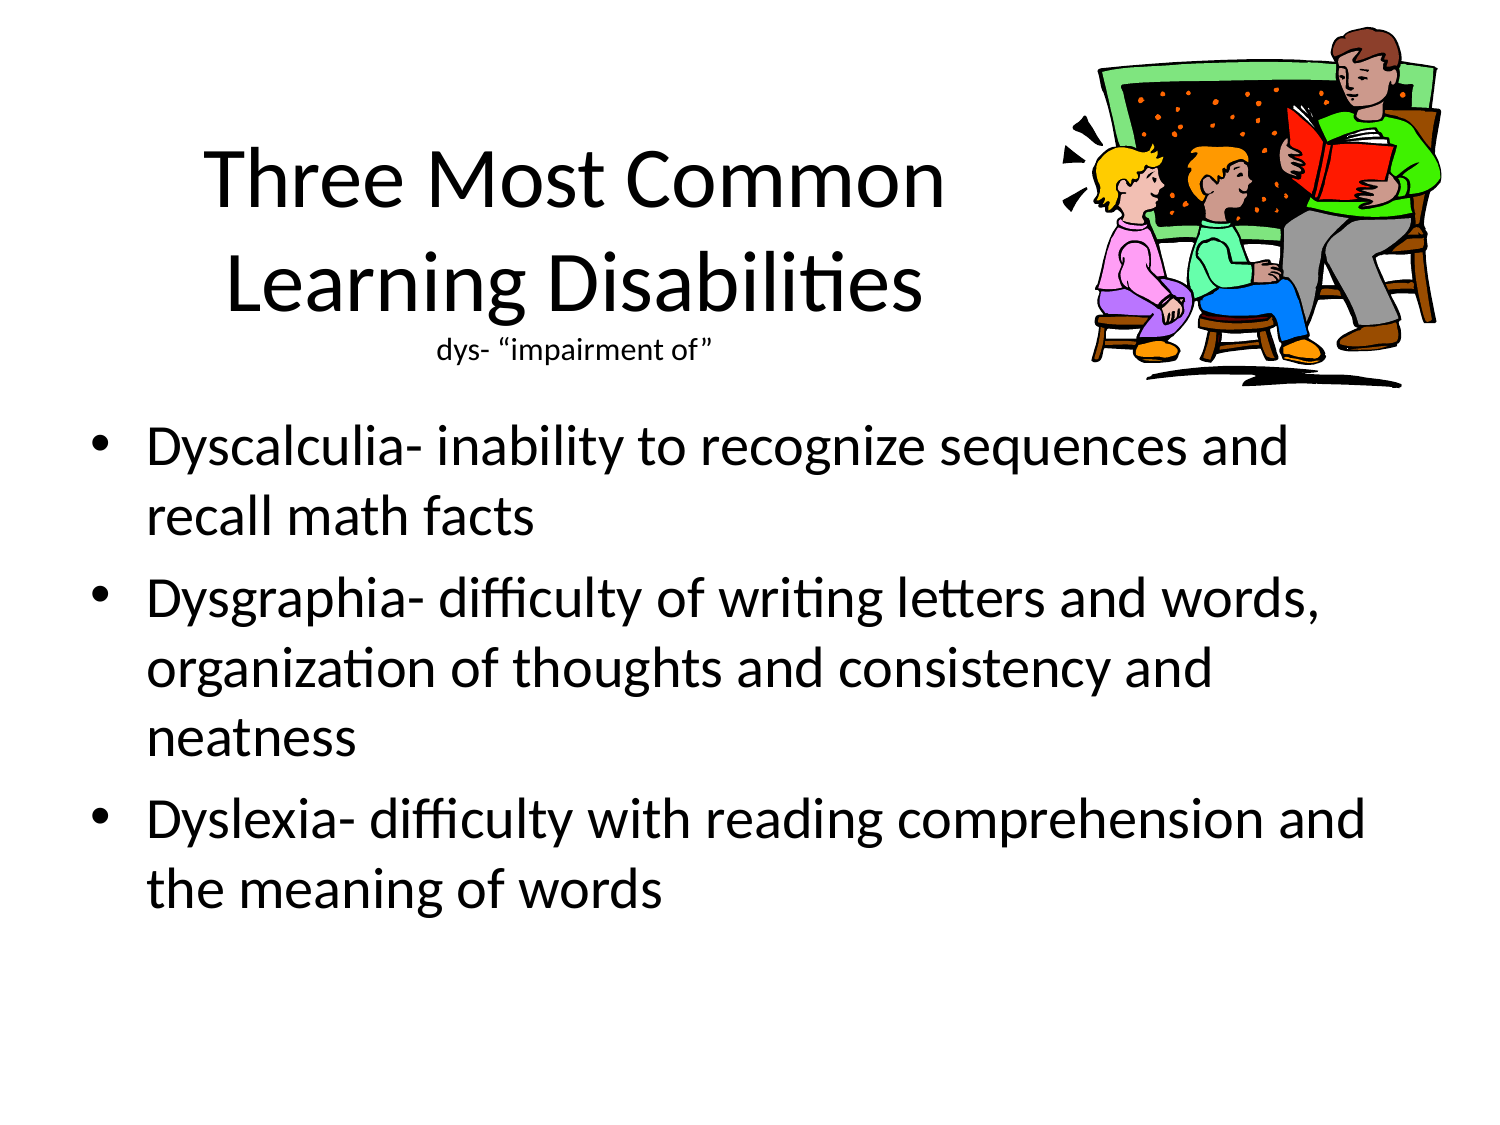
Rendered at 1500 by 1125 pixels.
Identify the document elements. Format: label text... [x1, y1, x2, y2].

title Three Most Common Learning Disabilities dys- “impairment of” [75, 112, 1057, 375]
list Dyscalculia- inability to recognize sequences and recall math facts Dysgraphia- difficulty of writing letters and words, organization of thoughts and consistency and neatness Dyslexia- difficulty with reading comprehension and the meaning of words [75, 399, 1425, 1000]
picture [1062, 24, 1446, 389]
